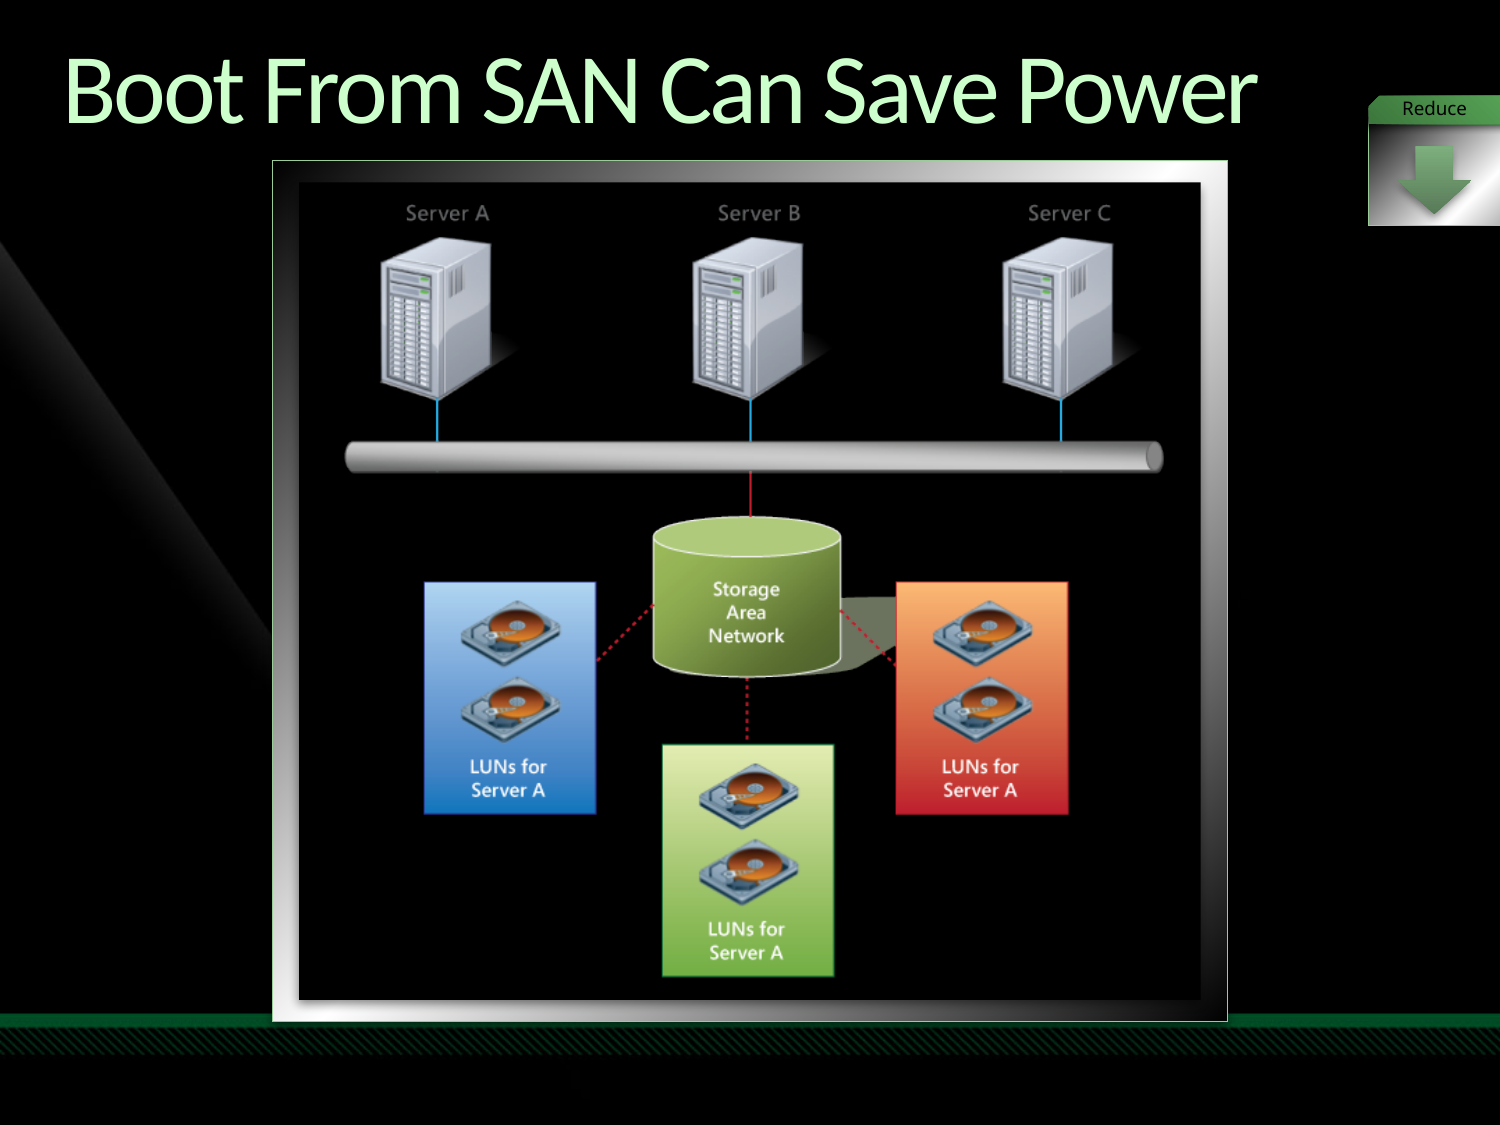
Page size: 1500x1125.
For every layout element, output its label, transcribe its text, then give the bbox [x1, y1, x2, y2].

text_box [299, 182, 1201, 1000]
picture [0, 0, 1500, 1125]
text_box [272, 160, 1228, 1022]
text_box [1368, 89, 1500, 227]
title Boot From SAN Can Save Power [62, 37, 1438, 147]
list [332, 187, 1174, 995]
